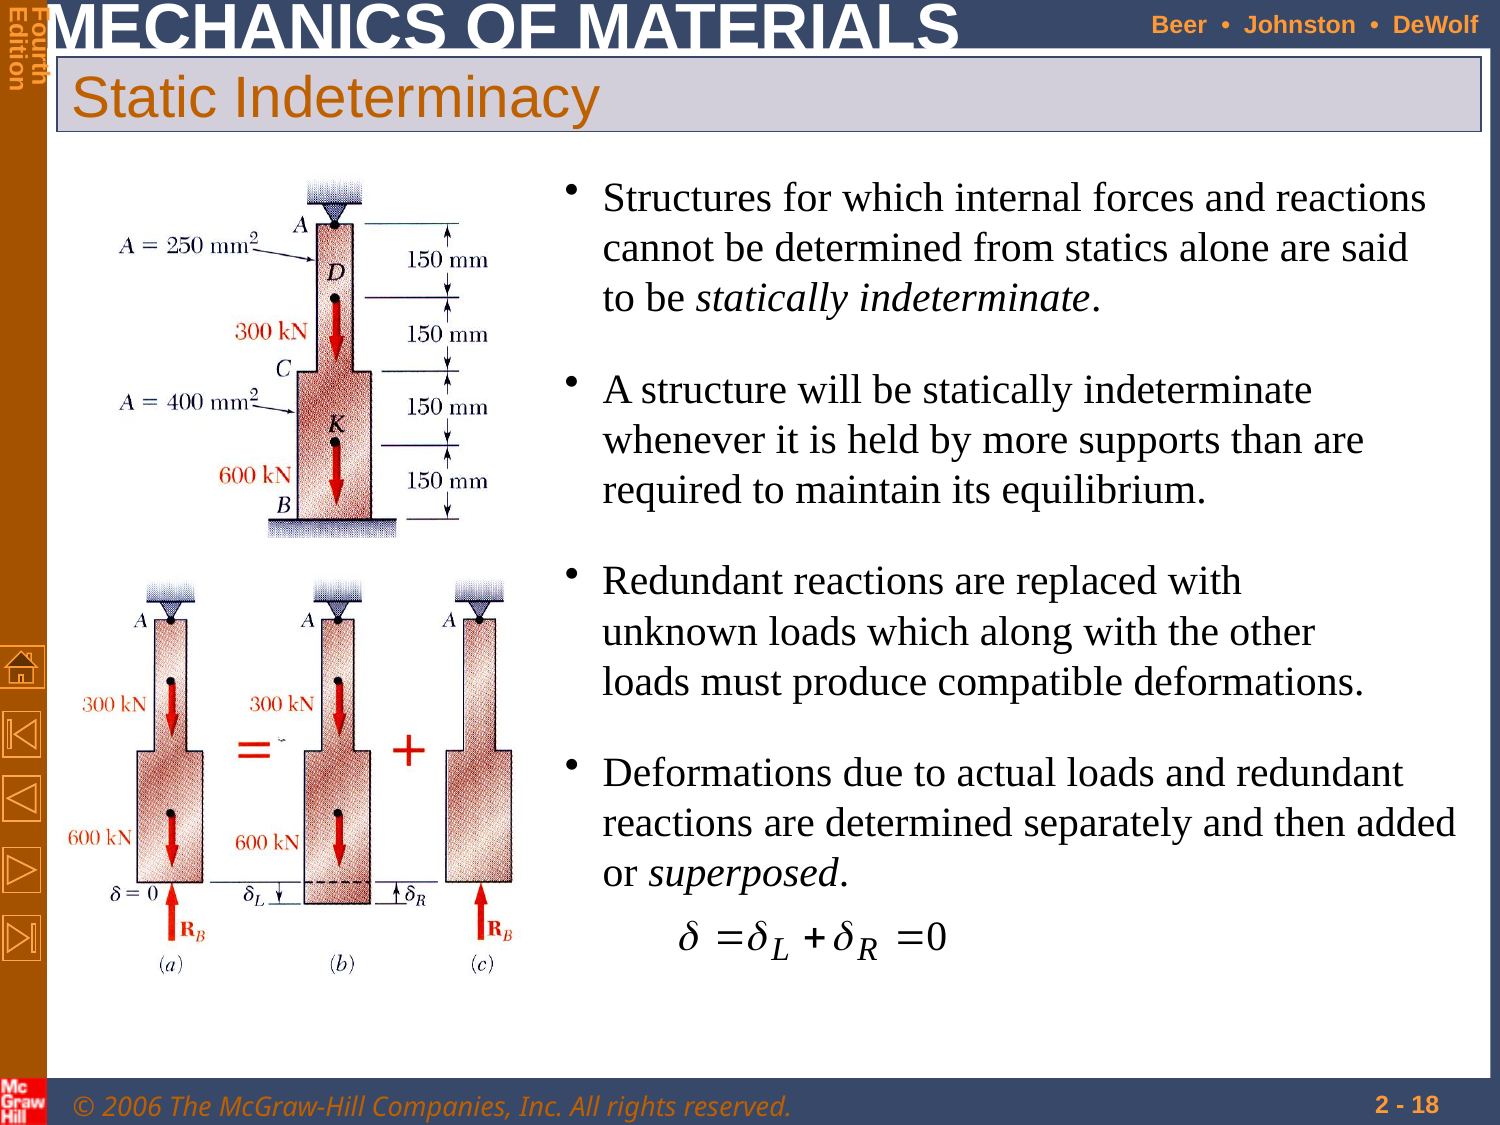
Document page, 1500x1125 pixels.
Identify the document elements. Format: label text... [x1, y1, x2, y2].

picture [112, 162, 501, 538]
picture [0, 1078, 47, 1125]
text_box A structure will be statically indeterminate whenever it is held by more supports than are required to maintain its equilibrium. [549, 354, 1388, 519]
text_box Structures for which internal forces and reactions cannot be determined from statics alone are said to be statically indeterminate. [549, 162, 1463, 328]
title Static Indeterminacy [56, 56, 1482, 132]
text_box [549, 737, 1476, 965]
picture [62, 574, 526, 981]
text_box Redundant reactions are replaced with unknown loads which along with the other loads must produce compatible deformations. [549, 545, 1413, 711]
slide_number 2 - 18 [1304, 1080, 1455, 1119]
